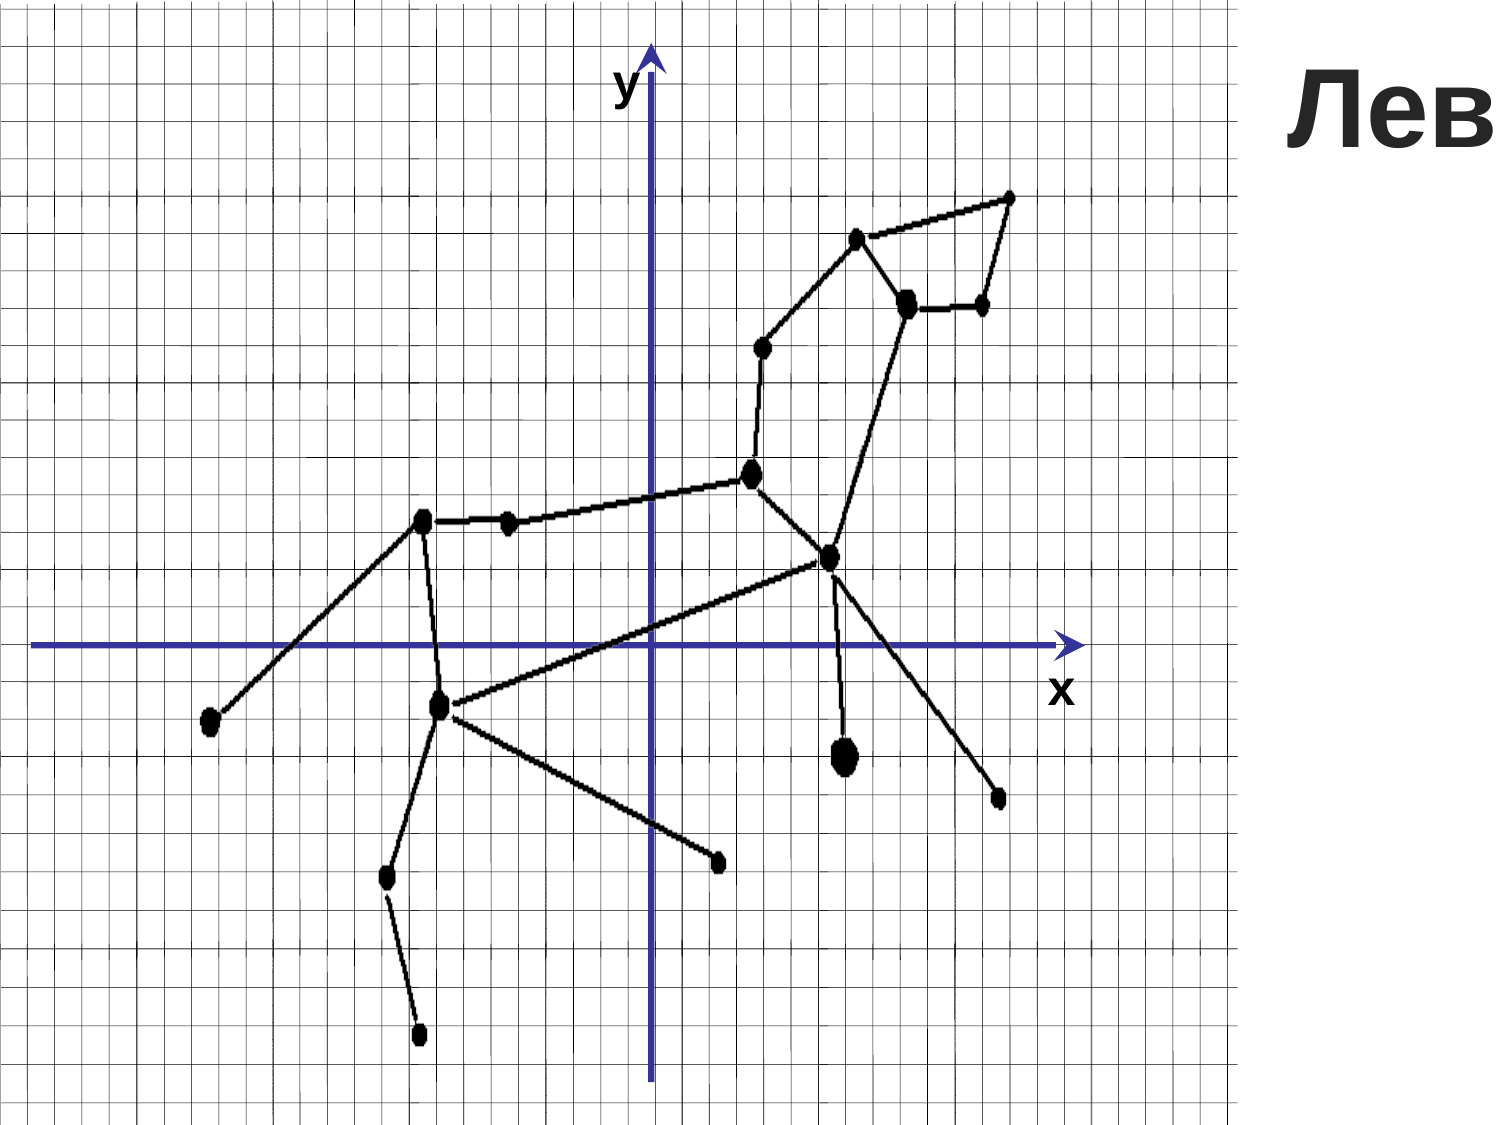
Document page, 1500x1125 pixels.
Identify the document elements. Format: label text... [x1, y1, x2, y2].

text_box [1028, 373, 1238, 746]
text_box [0, 373, 176, 745]
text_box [0, 0, 1238, 373]
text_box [0, 746, 1238, 1125]
text_box Лев [1272, 27, 1500, 178]
picture [181, 160, 1024, 1071]
